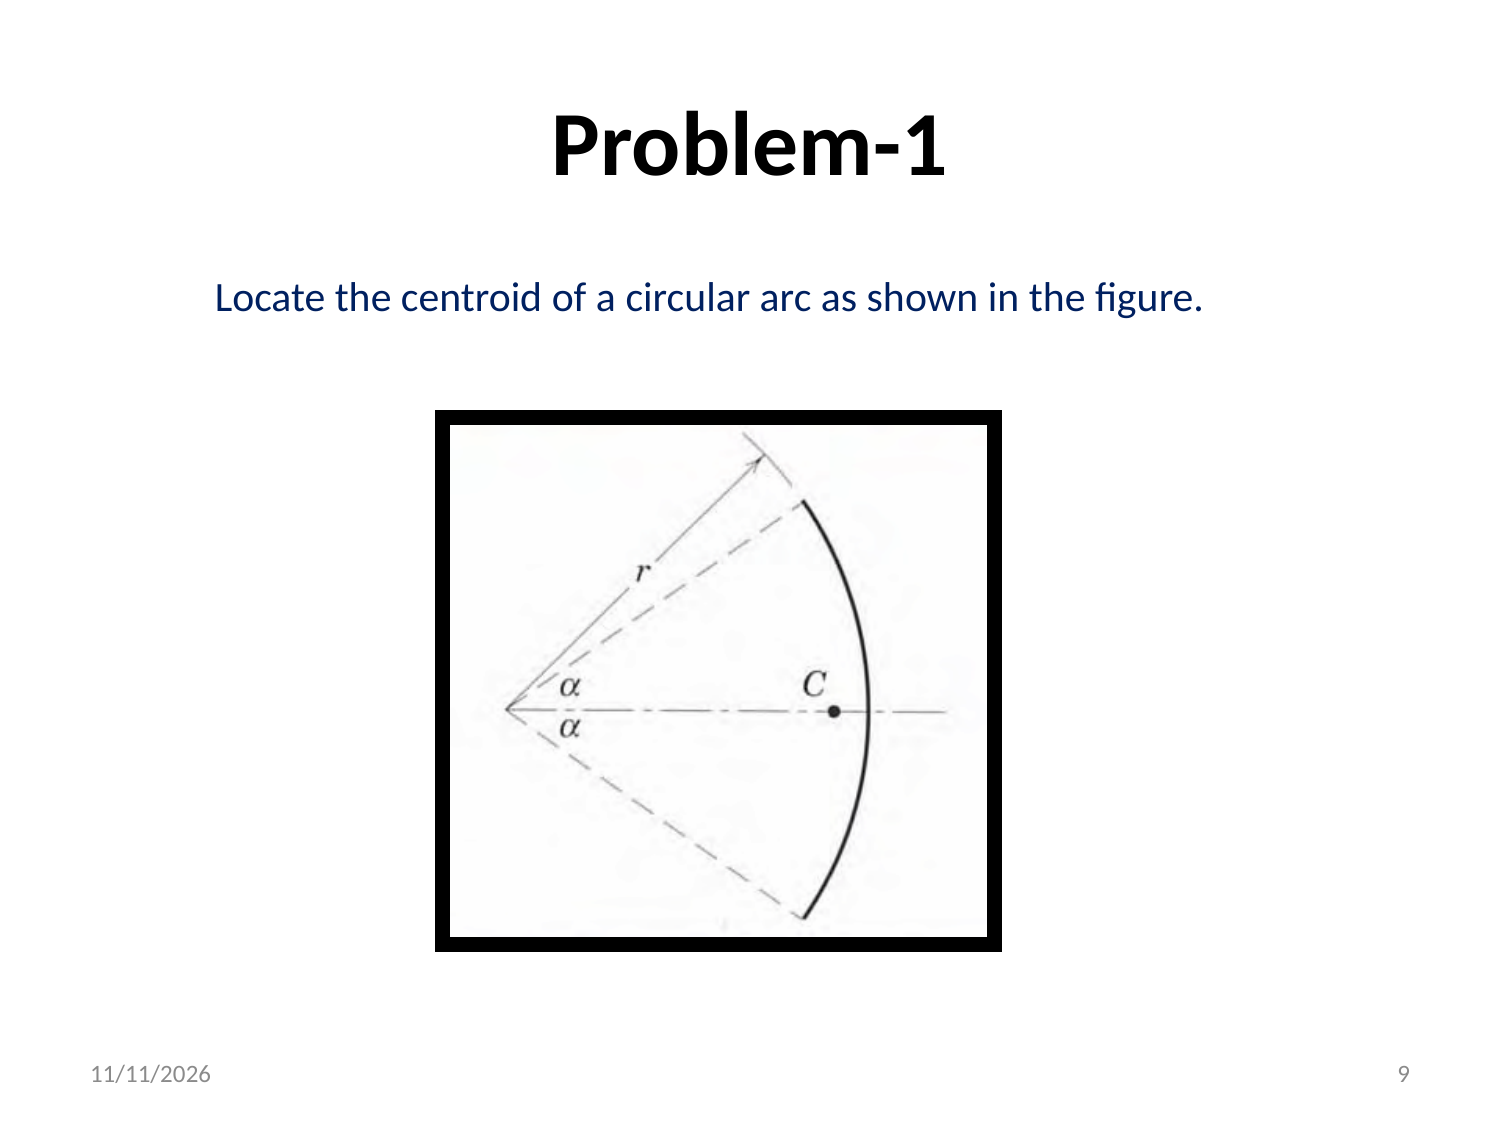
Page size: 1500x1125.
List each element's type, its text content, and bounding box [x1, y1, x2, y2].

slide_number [75, 1042, 425, 1103]
title Problem-1 [75, 45, 1425, 233]
picture [449, 424, 988, 938]
text_box Locate the centroid of a circular arc as shown in the figure. [199, 262, 1313, 328]
slide_number 9 [1074, 1042, 1425, 1103]
